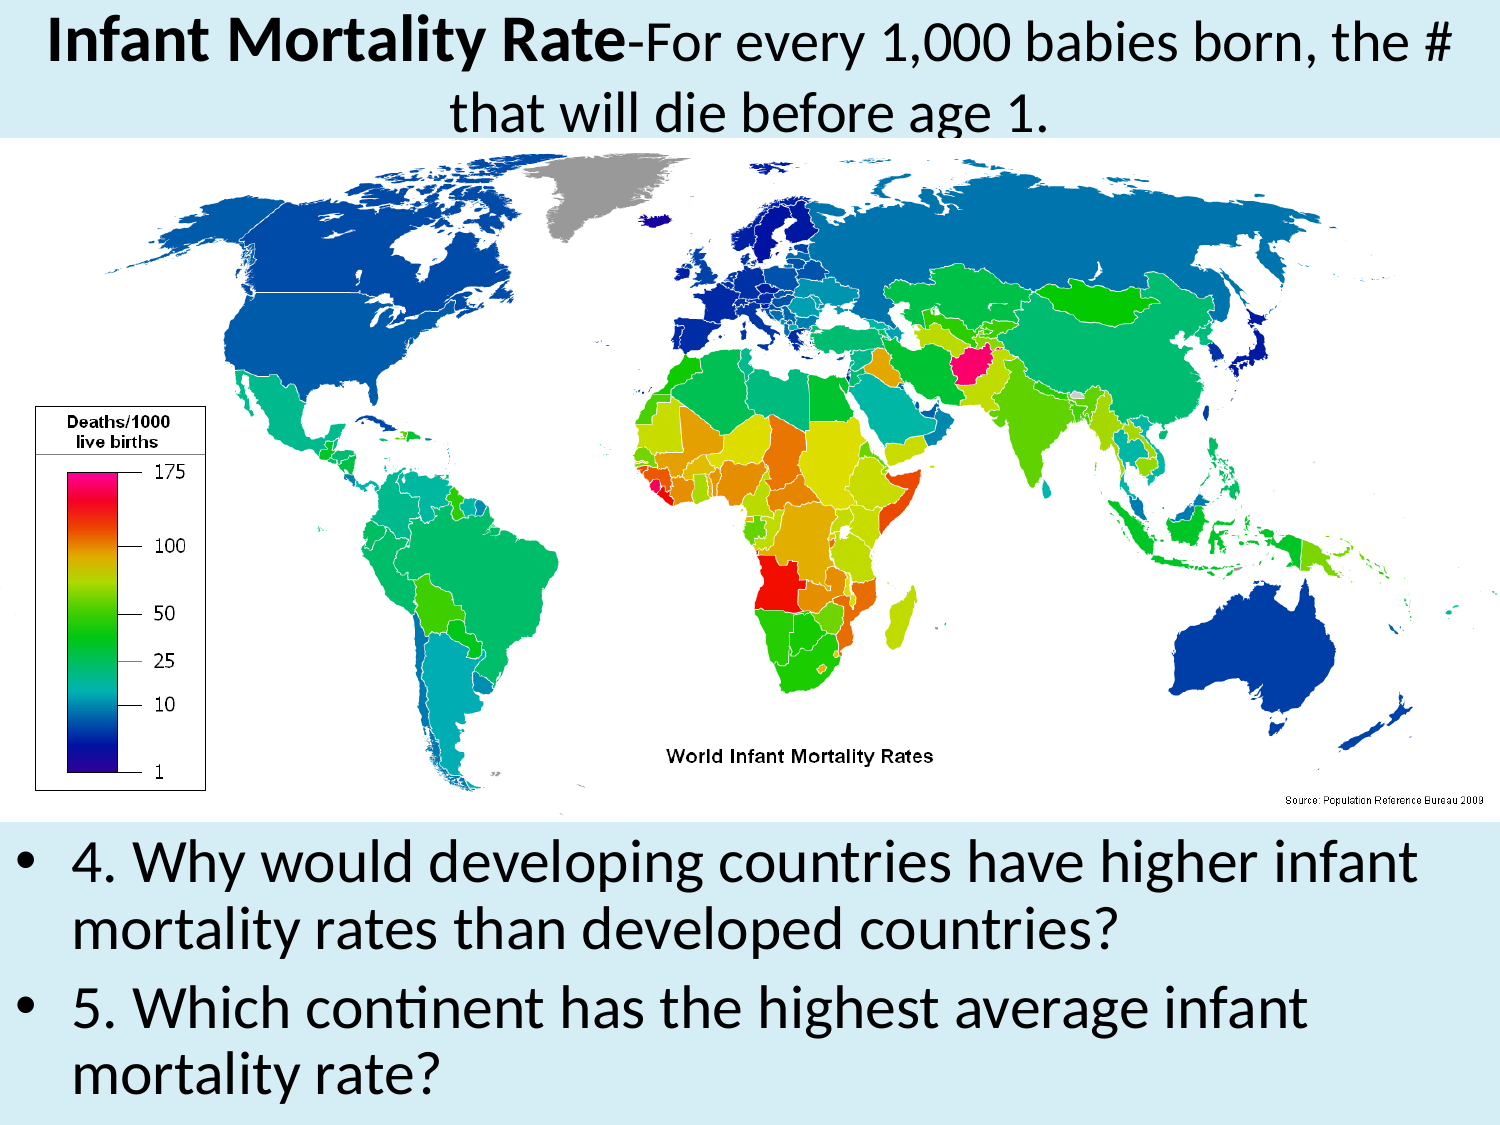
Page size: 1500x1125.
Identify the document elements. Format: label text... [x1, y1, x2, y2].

title Infant Mortality Rate-For every 1,000 babies born, the # that will die before age 1. [0, 0, 1500, 138]
picture [0, 138, 1500, 823]
list 4. Why would developing countries have higher infant mortality rates than developed countries? 5. Which continent has the highest average infant mortality rate? [0, 831, 1500, 1125]
